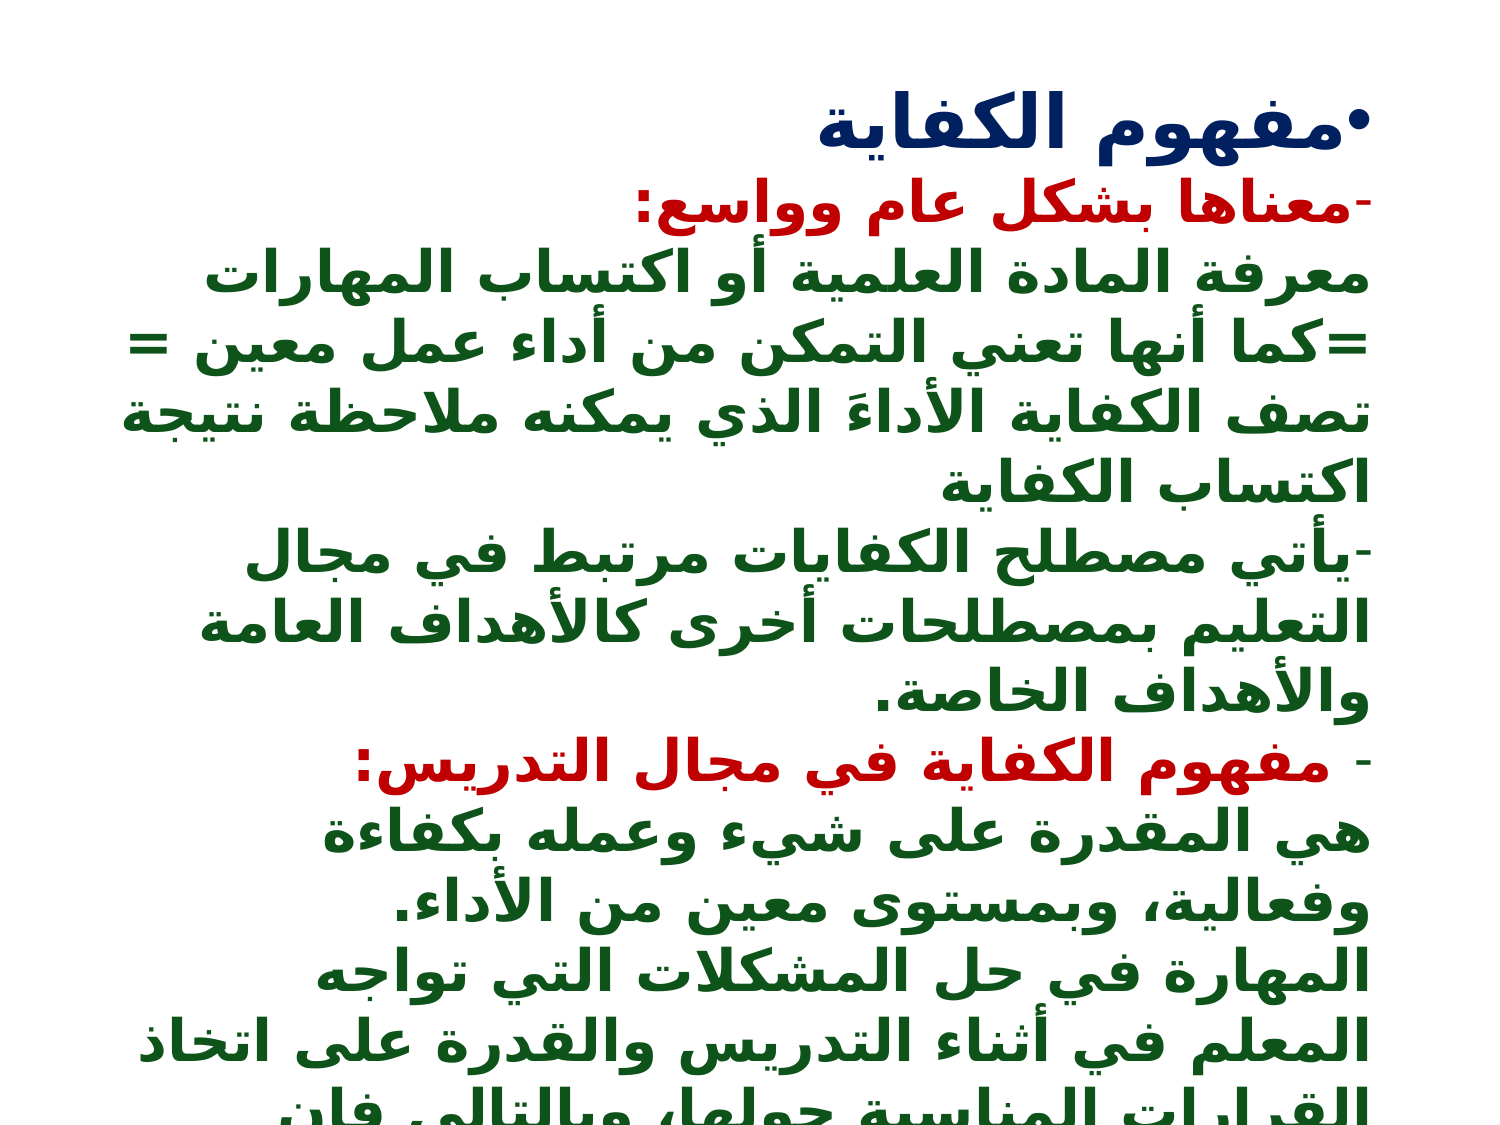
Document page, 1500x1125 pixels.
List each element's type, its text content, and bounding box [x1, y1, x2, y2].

text_box مفهوم الكفاية معناها بشكل عام وواسع: معرفة المادة العلمية أو اكتساب المهارات =كما أنها تعني التمكن من أداء عمل معين = تصف الكفاية الأداءَ الذي يمكنه ملاحظة نتيجة اكتساب الكفاية يأتي مصطلح الكفايات مرتبط في مجال التعليم بمصطلحات أخرى كالأهداف العامة والأهداف الخاصة. مفهوم الكفاية في مجال التدريس: هي المقدرة على شيء وعمله بكفاءة وفعالية، وبمستوى معين من الأداء. المهارة في حل المشكلات التي تواجه المعلم في أثناء التدريس والقدرة على اتخاذ القرارات المناسبة حولها، وبالتالي فإن معيار الكفاية التدريسية يتحدد بمدى إمكانية توظيف ما تعلمه الطالب المعلم في تكييف مواقف التدريس. [100, 66, 1388, 1125]
